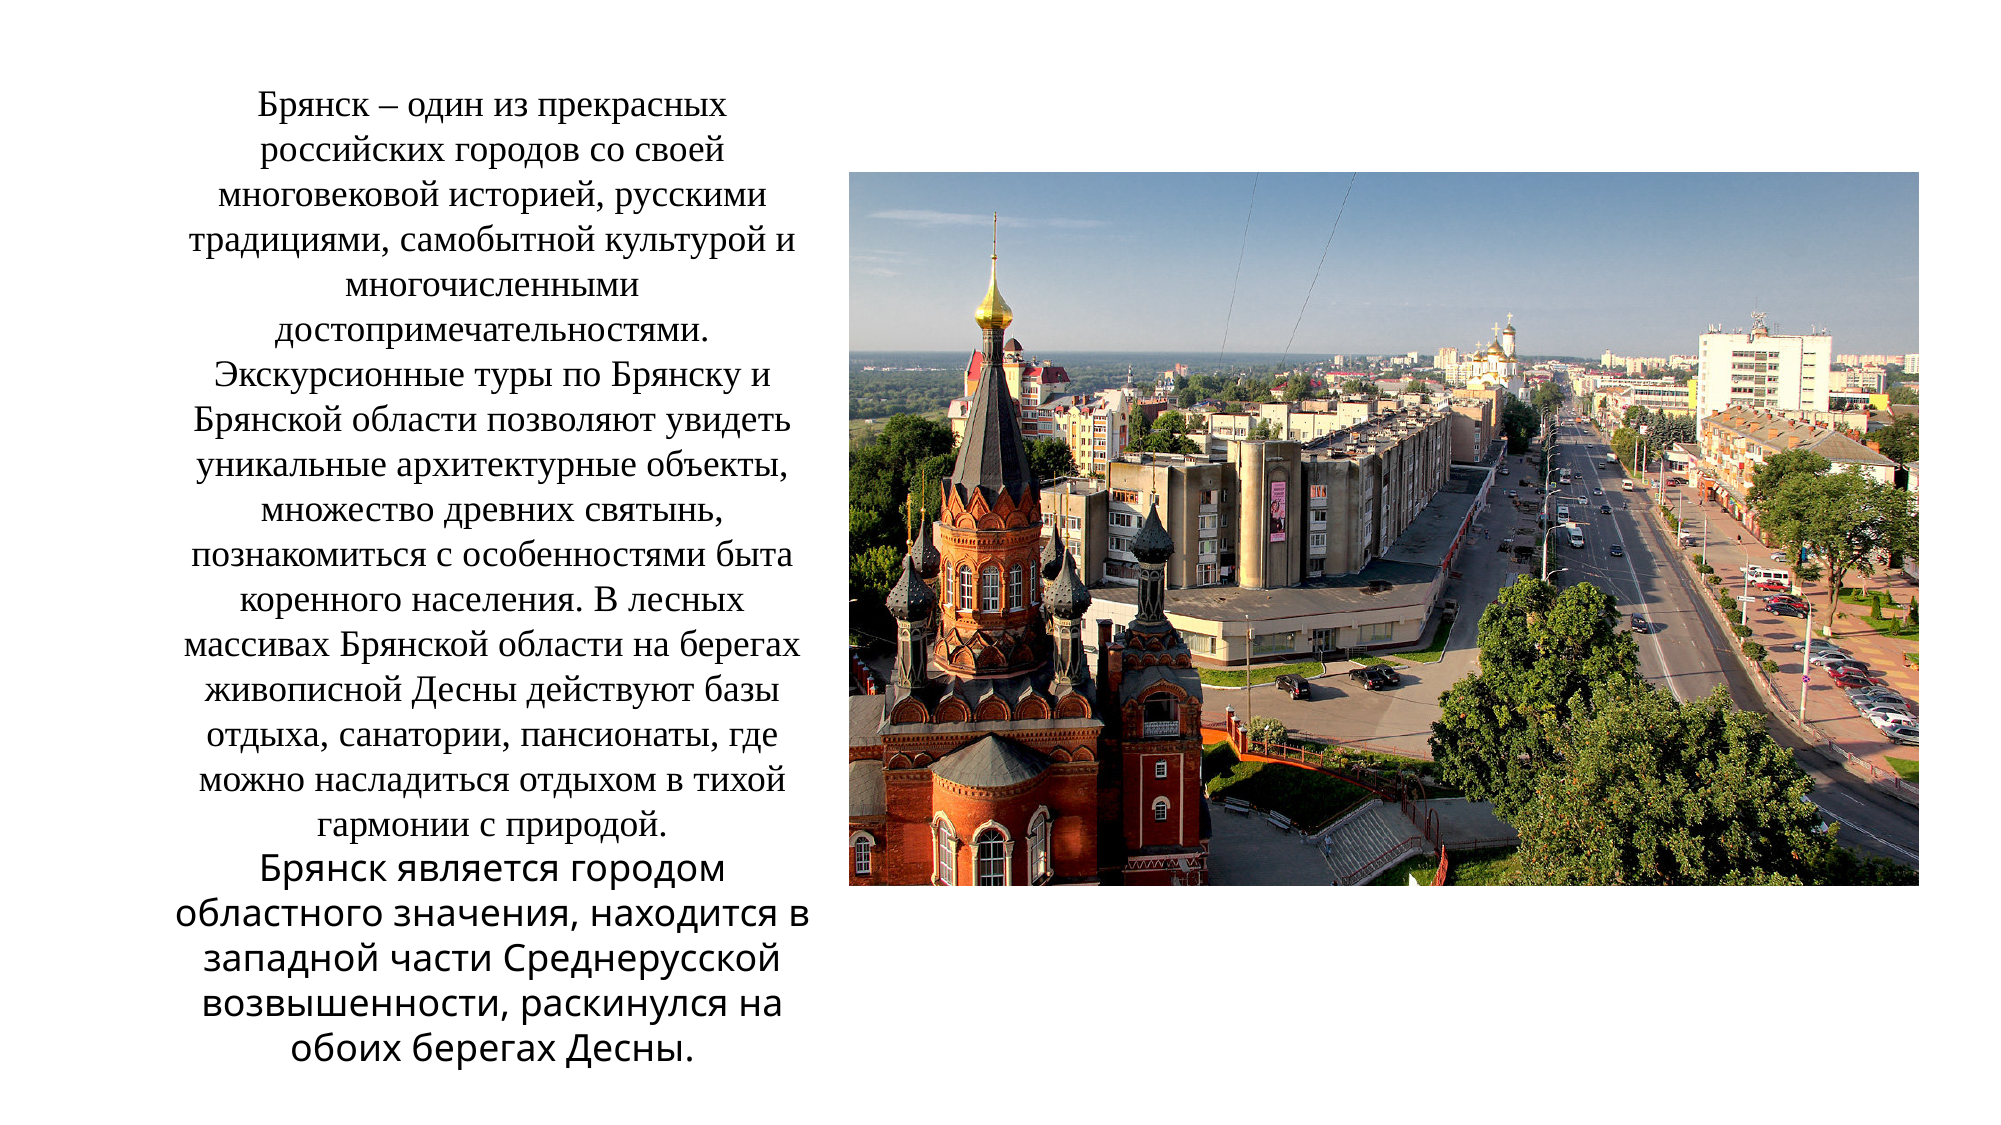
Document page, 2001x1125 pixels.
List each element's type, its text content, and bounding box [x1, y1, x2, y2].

picture [849, 172, 1919, 886]
text_box Брянск – один из прекрасных российских городов со своей многовековой историей, русскими традициями, самобытной культурой и многочисленными достопримечательностями. Экскурсионные туры по Брянску и Брянской области позволяют увидеть уникальные архитектурные объекты, множество древних святынь, познакомиться с особенностями быта коренного населения. В лесных массивах Брянской области на берегах живописной Десны действуют базы отдыха, санатории, пансионаты, где можно насладиться отдыхом в тихой гармонии с природой. Брянск является городом областного значения, находится в западной части Среднерусской возвышенности, раскинулся на обоих берегах Десны. [152, 71, 834, 1077]
